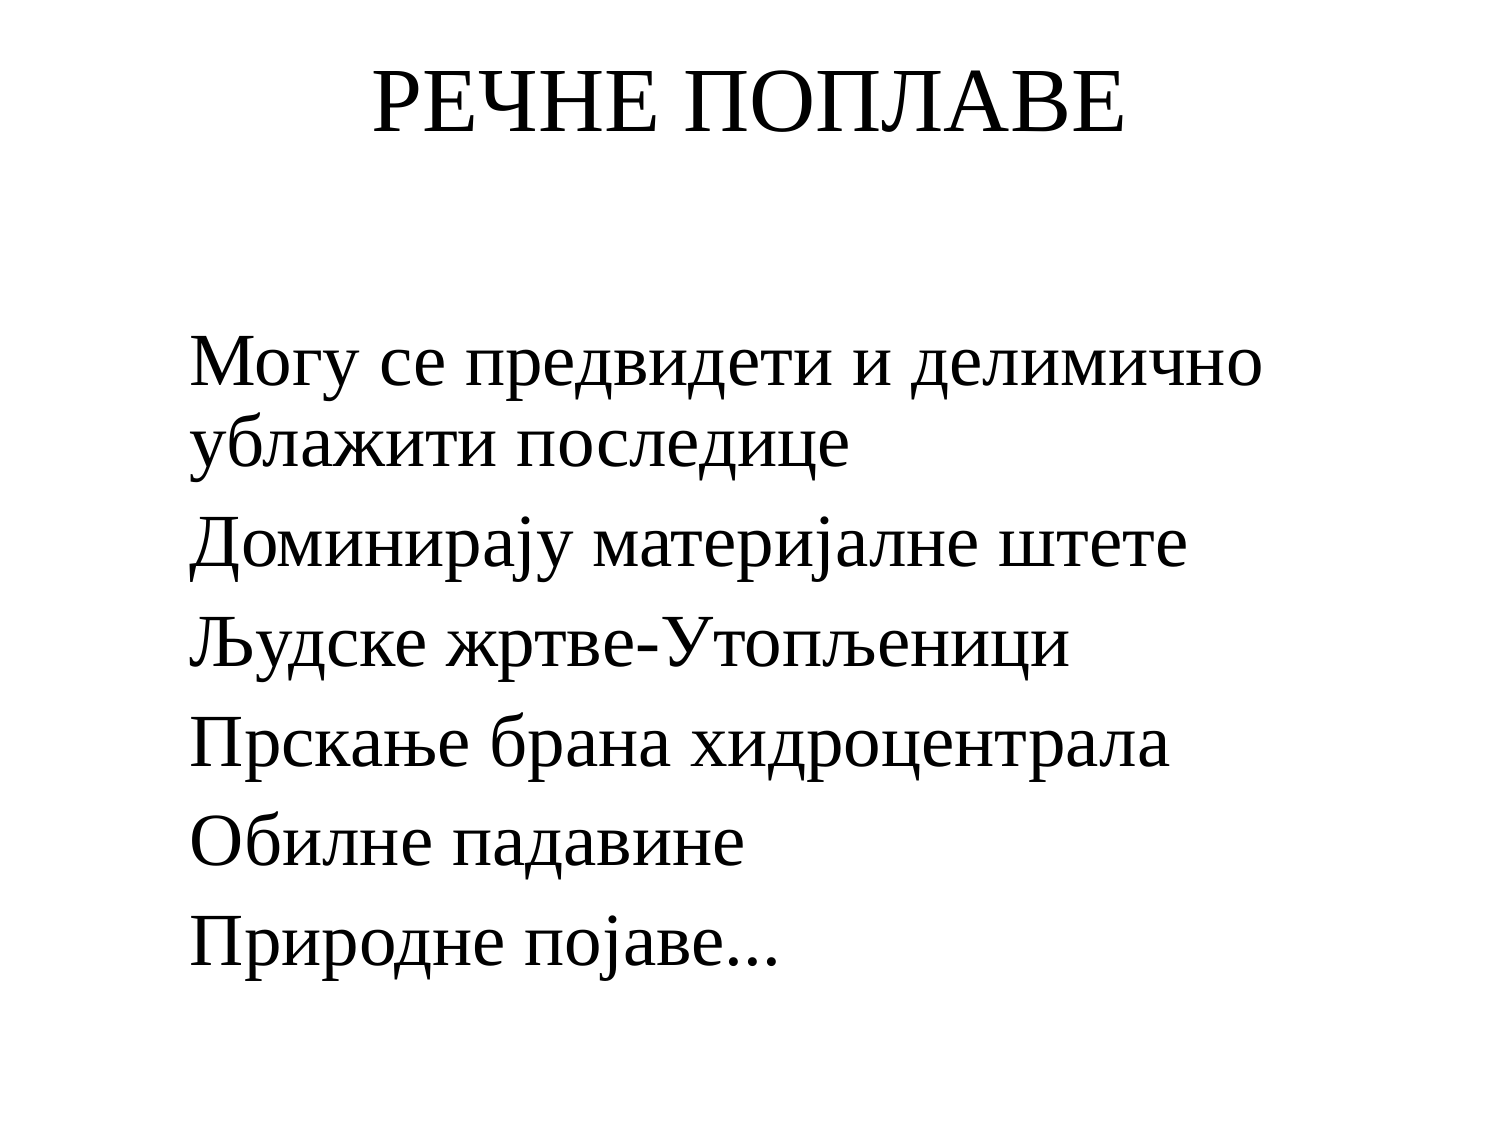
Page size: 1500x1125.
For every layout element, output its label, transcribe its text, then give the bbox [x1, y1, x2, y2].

list Могу се предвидети и делимично ублажити последице Доминирају материјалне штете Људске жртве-Утопљеници Прскање брана хидроцентрала Обилне падавине Природне појаве... [24, 224, 1436, 1005]
title РЕЧНЕ ПОПЛАВЕ [112, 11, 1388, 224]
